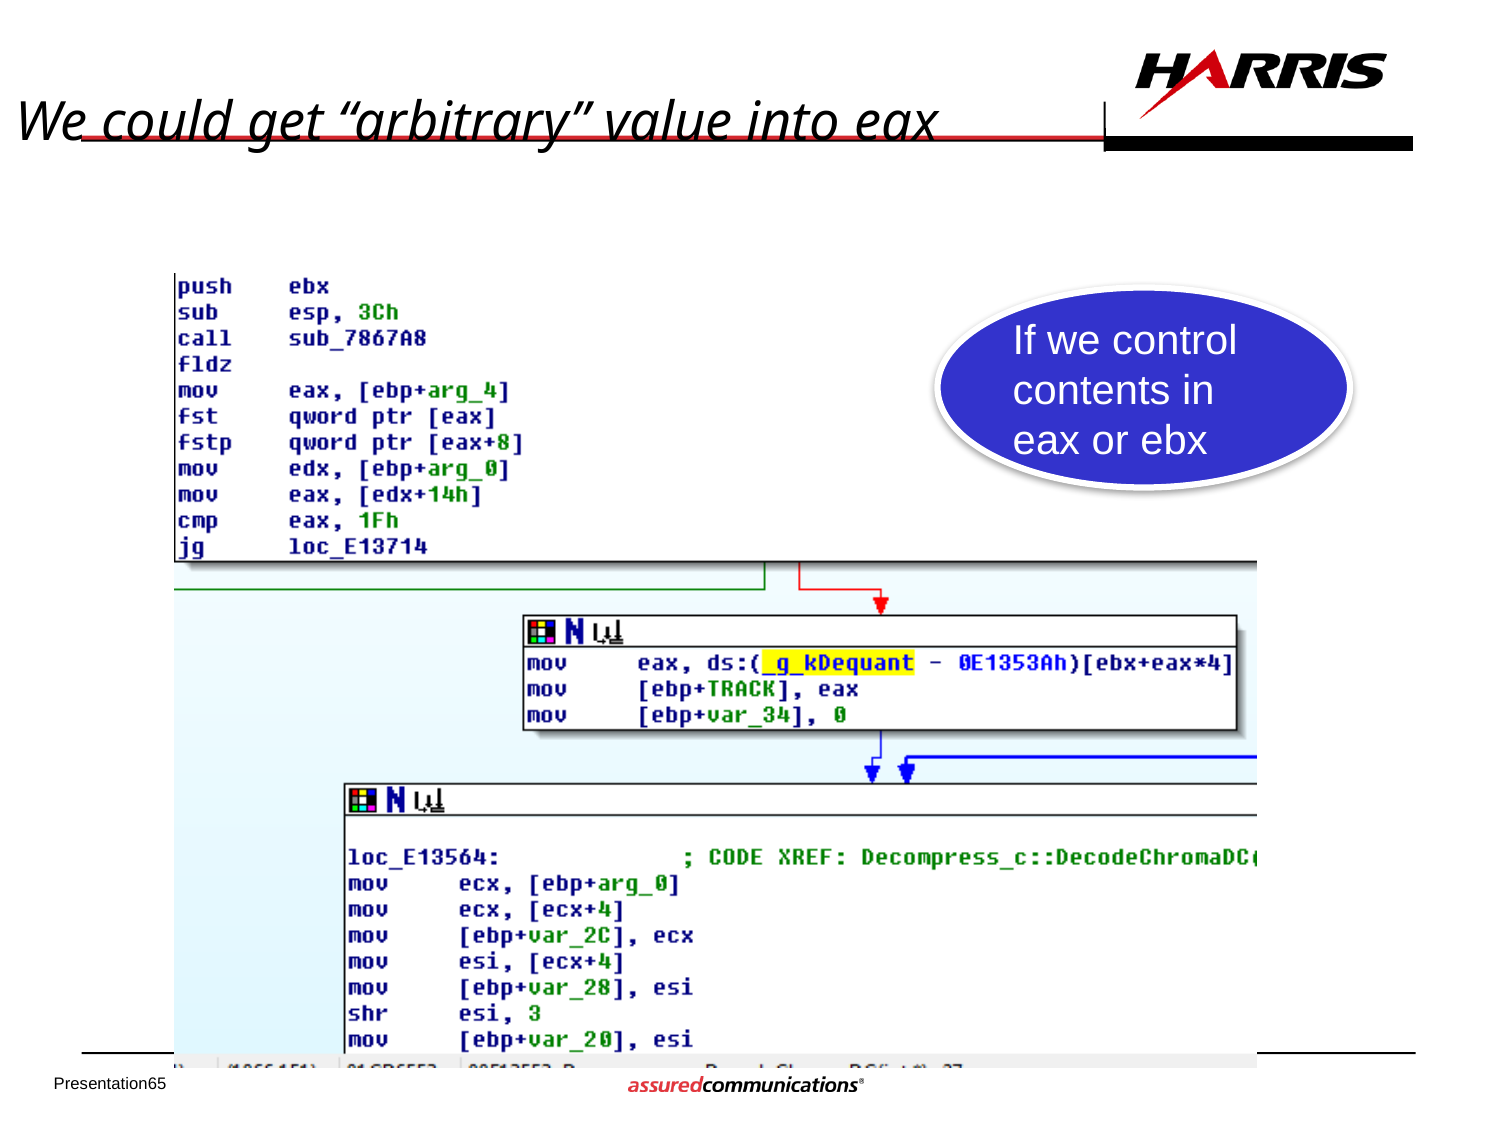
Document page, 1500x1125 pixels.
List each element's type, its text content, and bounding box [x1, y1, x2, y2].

picture [628, 1076, 864, 1092]
title We could get “arbitrary” value into eax [0, 37, 1439, 201]
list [174, 273, 1257, 1068]
text_box If we control contents in eax or ebx [1262, 302, 1354, 473]
